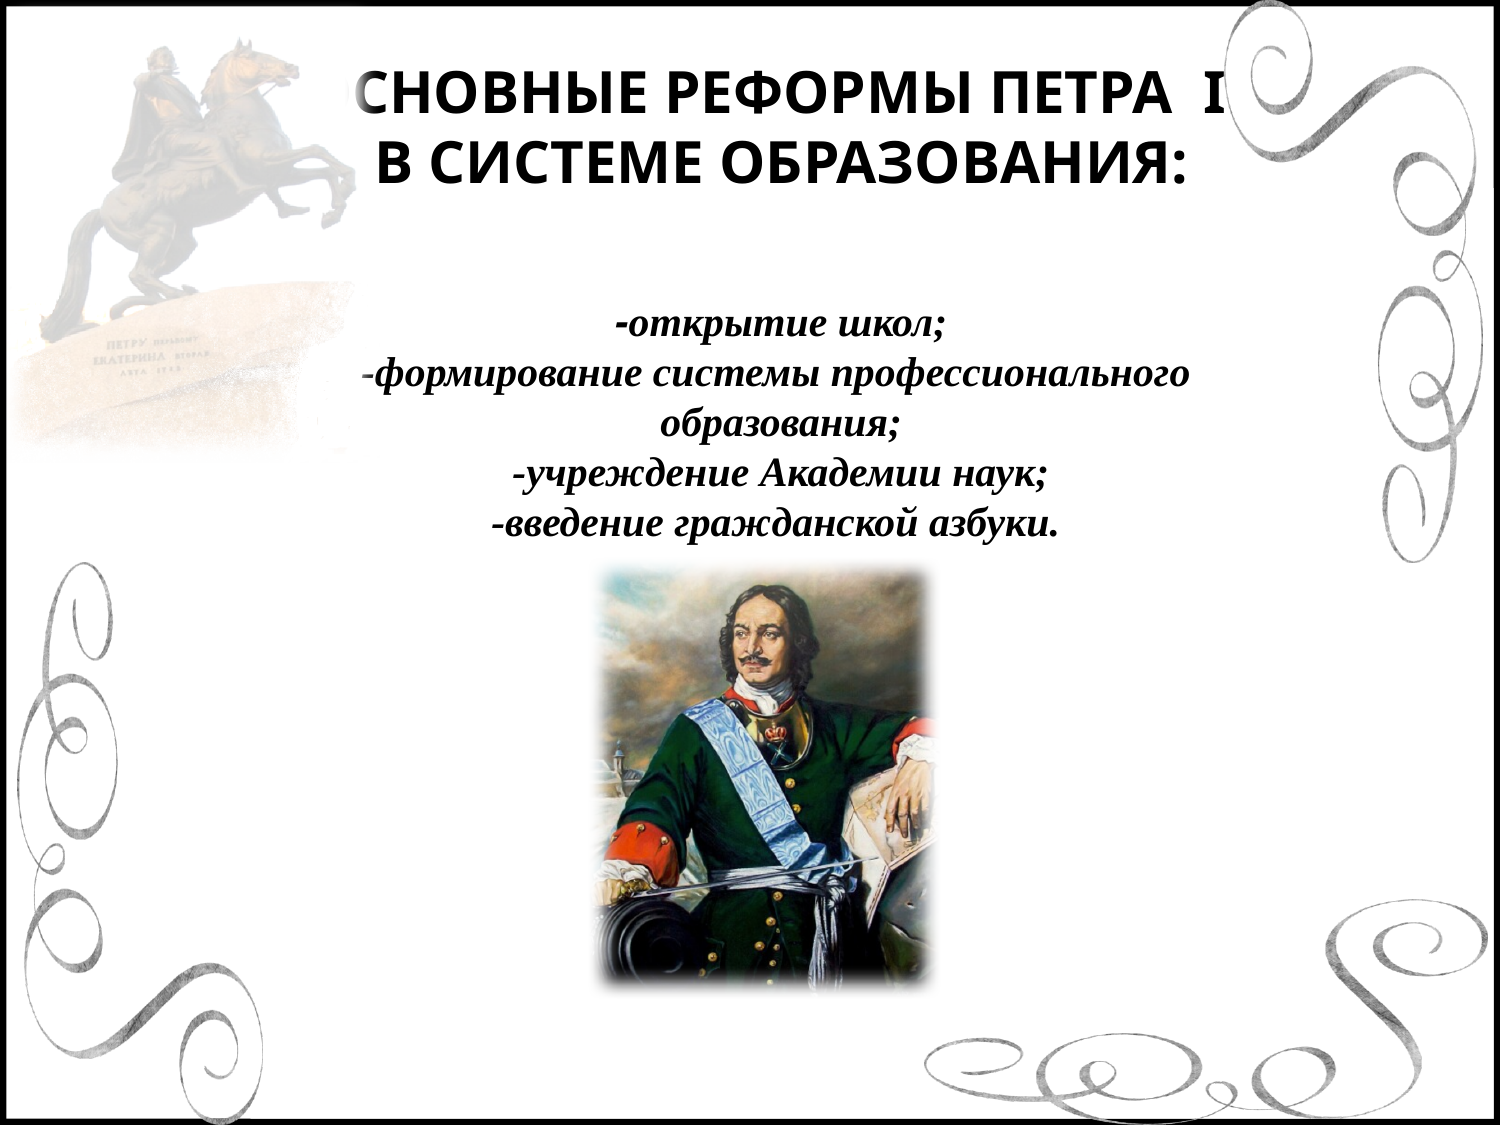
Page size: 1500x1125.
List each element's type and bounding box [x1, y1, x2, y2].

picture [587, 555, 942, 1001]
text_box [0, 0, 1488, 1125]
